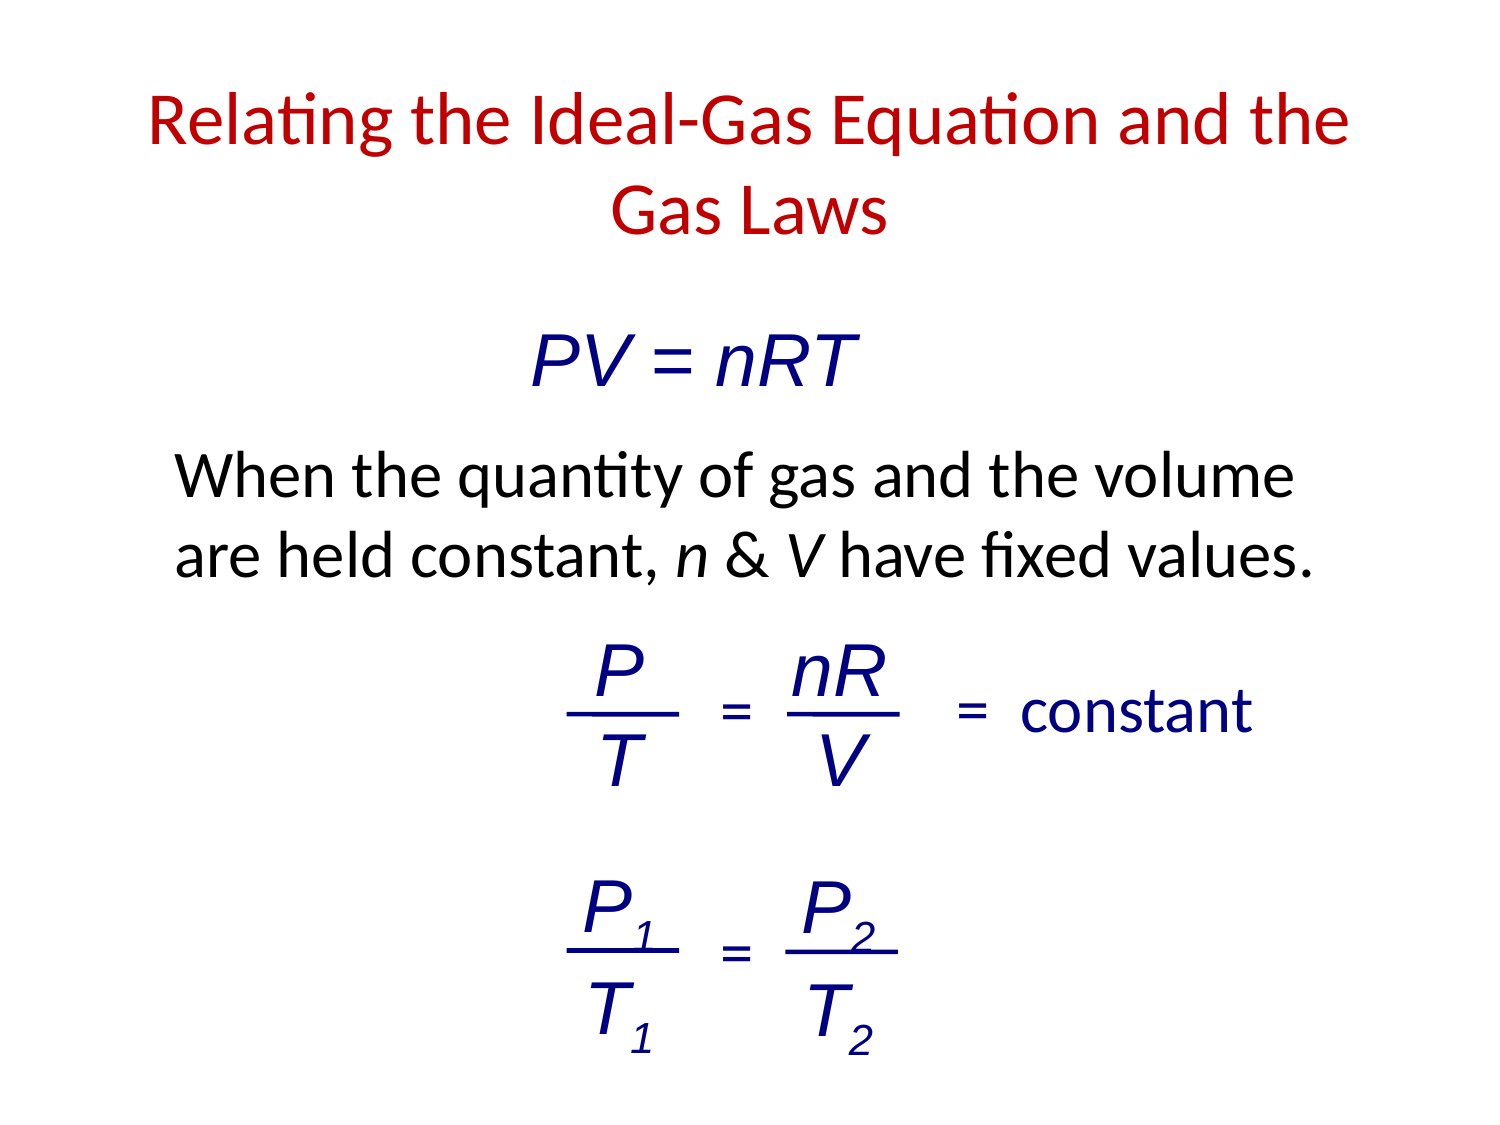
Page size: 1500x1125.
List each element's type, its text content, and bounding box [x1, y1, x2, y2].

text_box = constant [927, 658, 1306, 753]
text_box = [690, 901, 778, 997]
text_box When the quantity of gas and the volume are held constant, n & V have fixed values. [159, 423, 1341, 758]
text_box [783, 851, 899, 1049]
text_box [776, 613, 904, 811]
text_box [566, 613, 680, 811]
title Relating the Ideal-Gas Equation and the Gas Laws [75, 66, 1425, 254]
text_box PV = nRT [515, 304, 871, 410]
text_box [564, 849, 680, 1047]
text_box = [690, 659, 771, 754]
